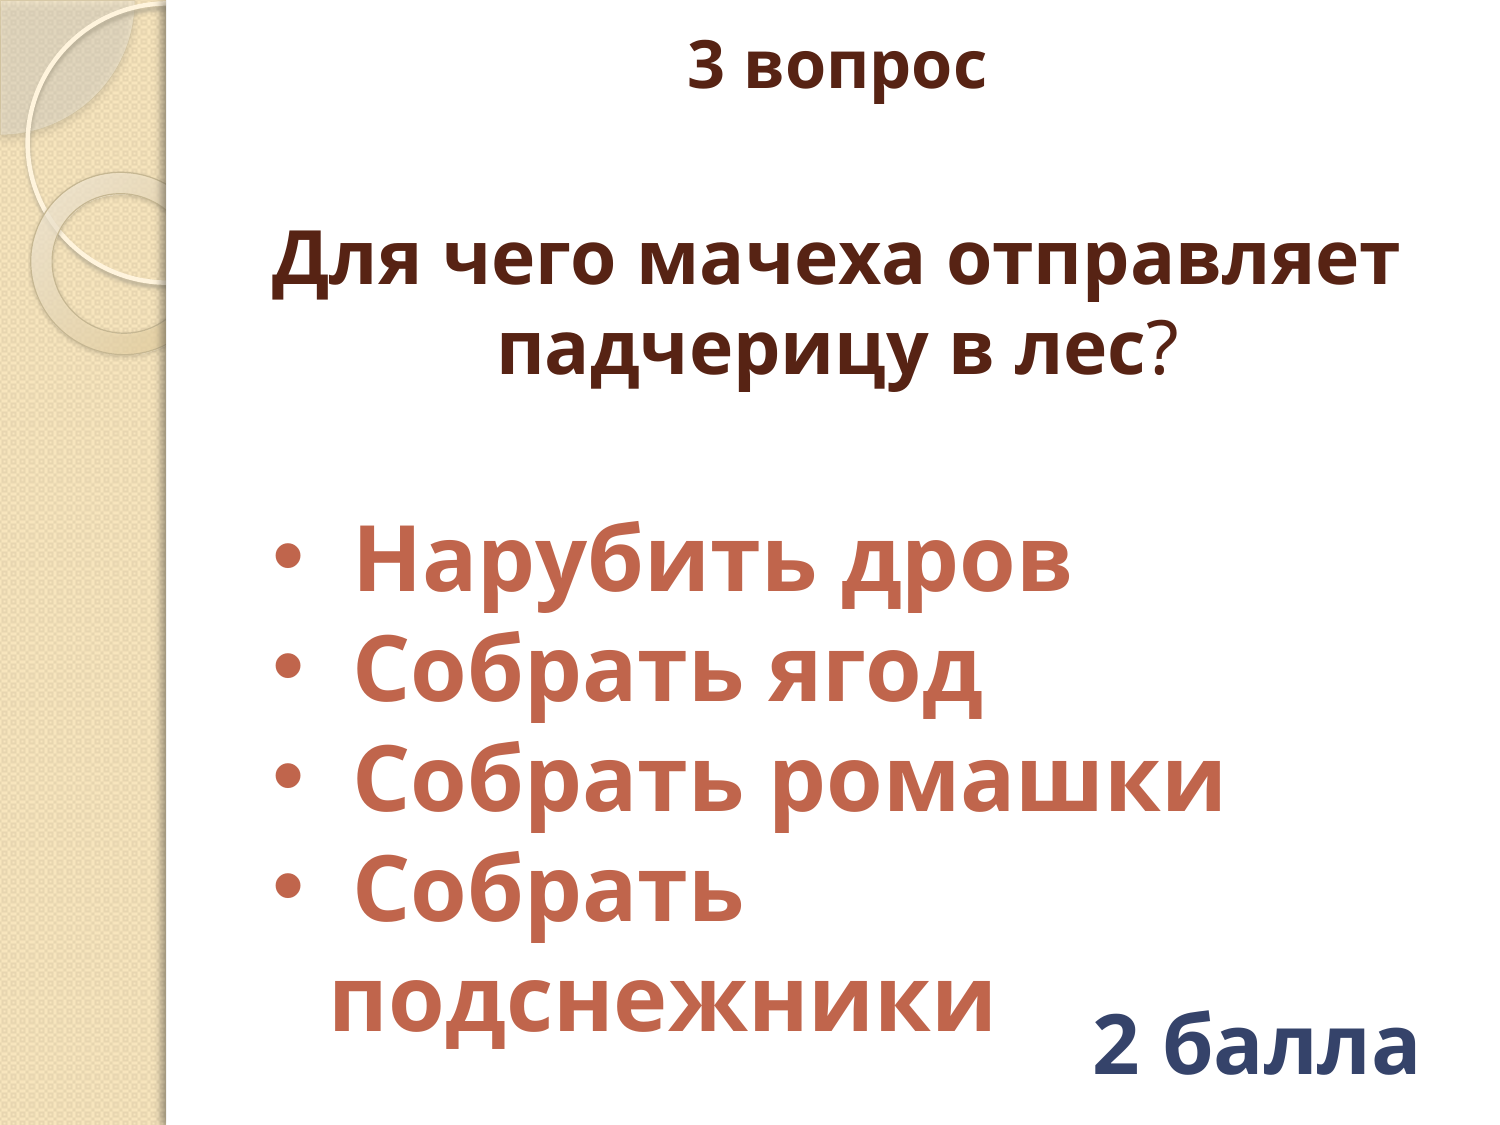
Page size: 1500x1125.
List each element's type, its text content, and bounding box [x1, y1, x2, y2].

title 3 вопрос Для чего мачеха отправляет падчерицу в лес? [222, 0, 1453, 647]
text_box Нарубить дров Собрать ягод Собрать ромашки Собрать подснежники [257, 492, 1383, 1057]
text_box 2 балла [1078, 984, 1500, 1100]
